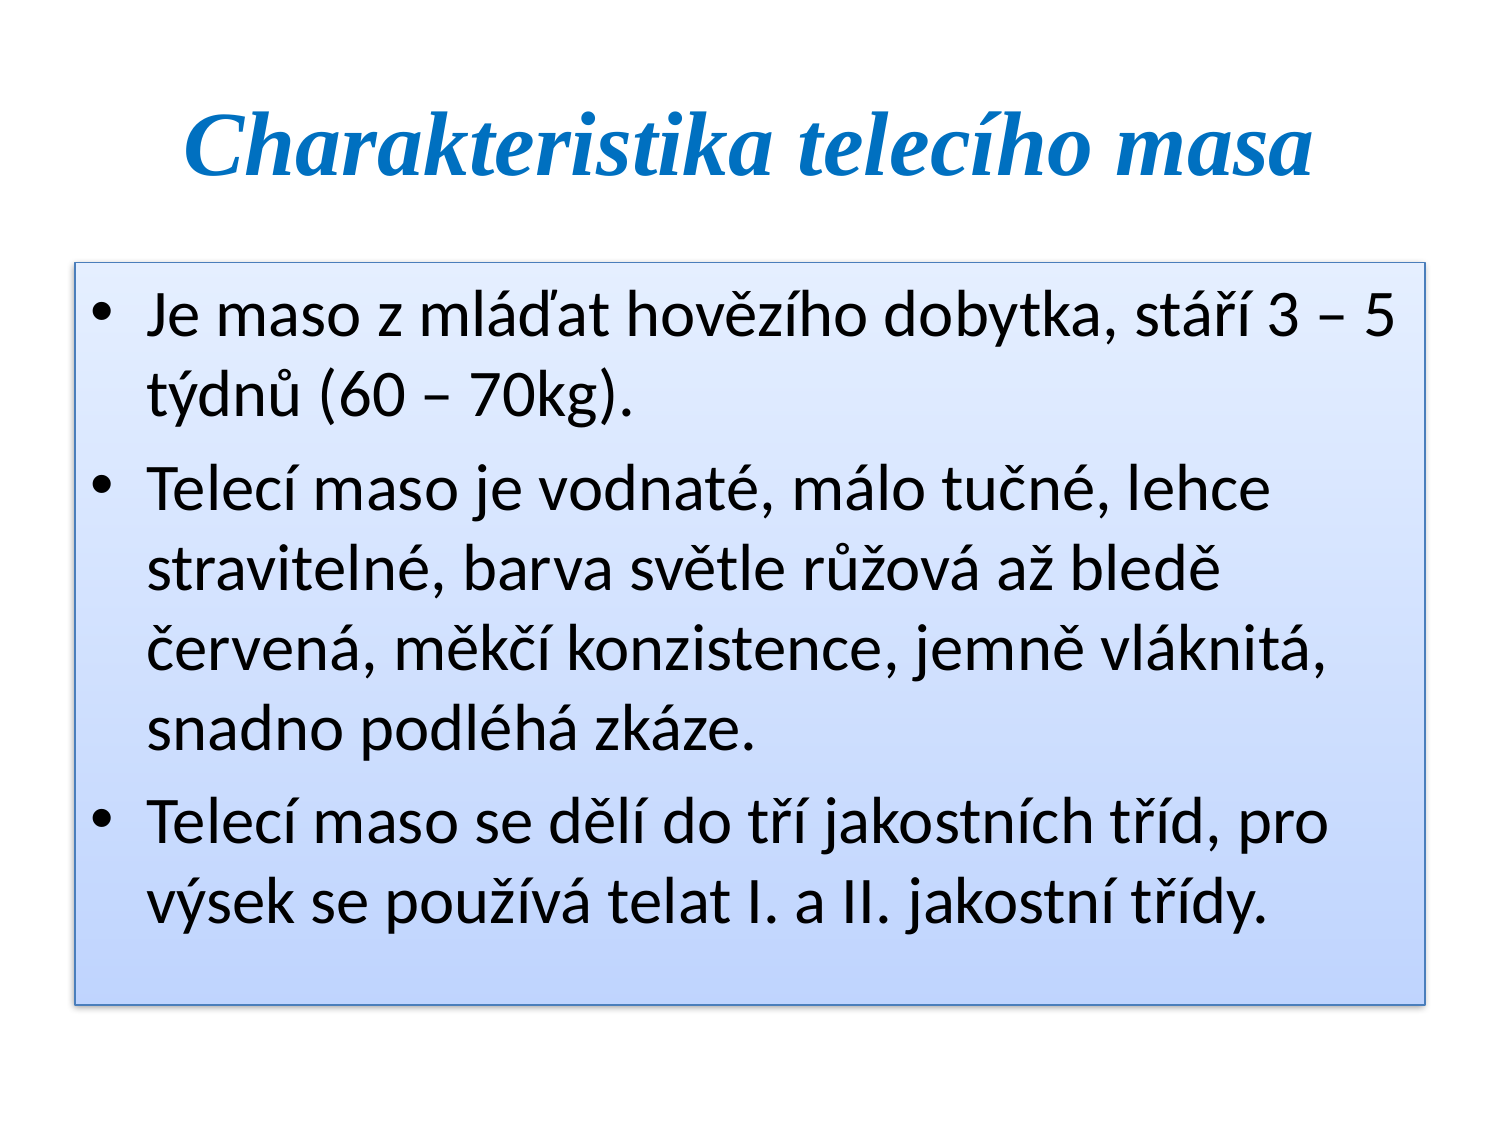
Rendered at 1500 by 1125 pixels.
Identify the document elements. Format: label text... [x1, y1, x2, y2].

list Je maso z mláďat hovězího dobytka, stáří 3 – 5 týdnů (60 – 70kg). Telecí maso je vodnaté, málo tučné, lehce stravitelné, barva světle růžová až bledě červená, měkčí konzistence, jemně vláknitá, snadno podléhá zkáze. Telecí maso se dělí do tří jakostních tříd, pro výsek se používá telat I. a II. jakostní třídy. [74, 262, 1426, 1006]
title Charakteristika telecího masa [75, 45, 1425, 233]
